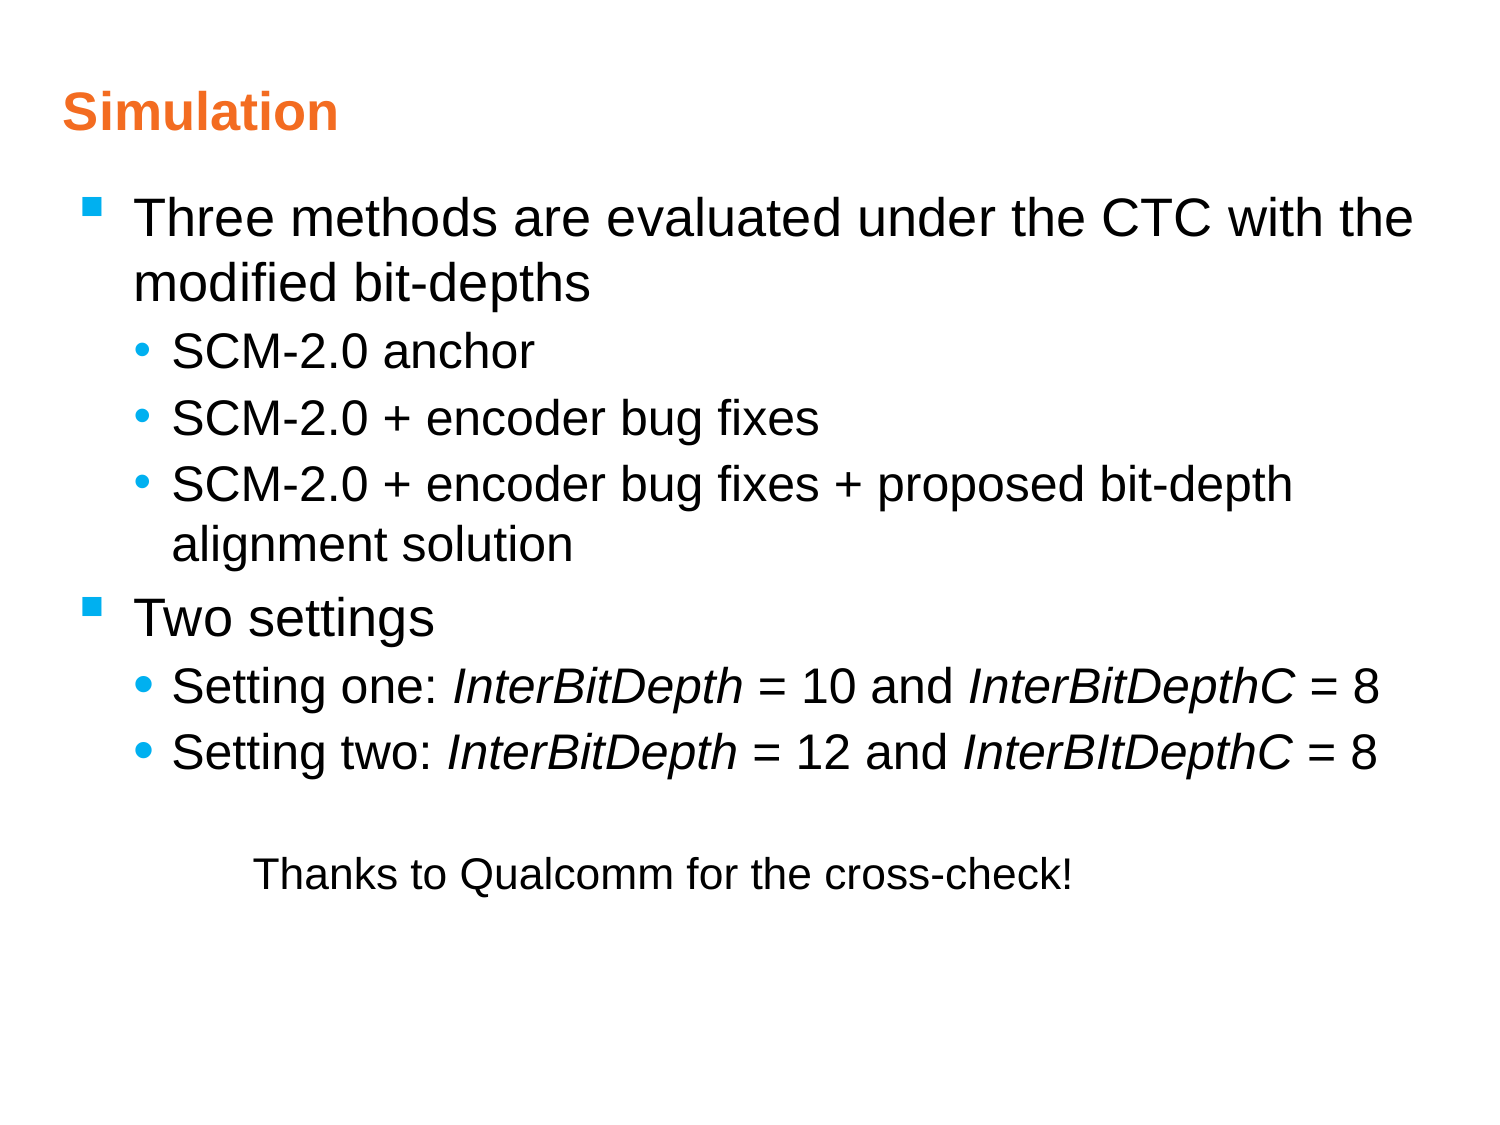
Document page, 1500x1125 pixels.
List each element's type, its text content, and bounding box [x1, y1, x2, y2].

text_box Simulation [47, 62, 1438, 155]
text_box Thanks to Qualcomm for the cross-check! [237, 837, 1267, 941]
text_box Three methods are evaluated under the CTC with the modified bit-depths SCM-2.0 anchor SCM-2.0 + encoder bug fixes SCM-2.0 + encoder bug fixes + proposed bit-depth alignment solution Two settings Setting one: InterBitDepth = 10 and InterBitDepthC = 8 Setting two: InterBitDepth = 12 and InterBItDepthC = 8 [62, 174, 1450, 850]
